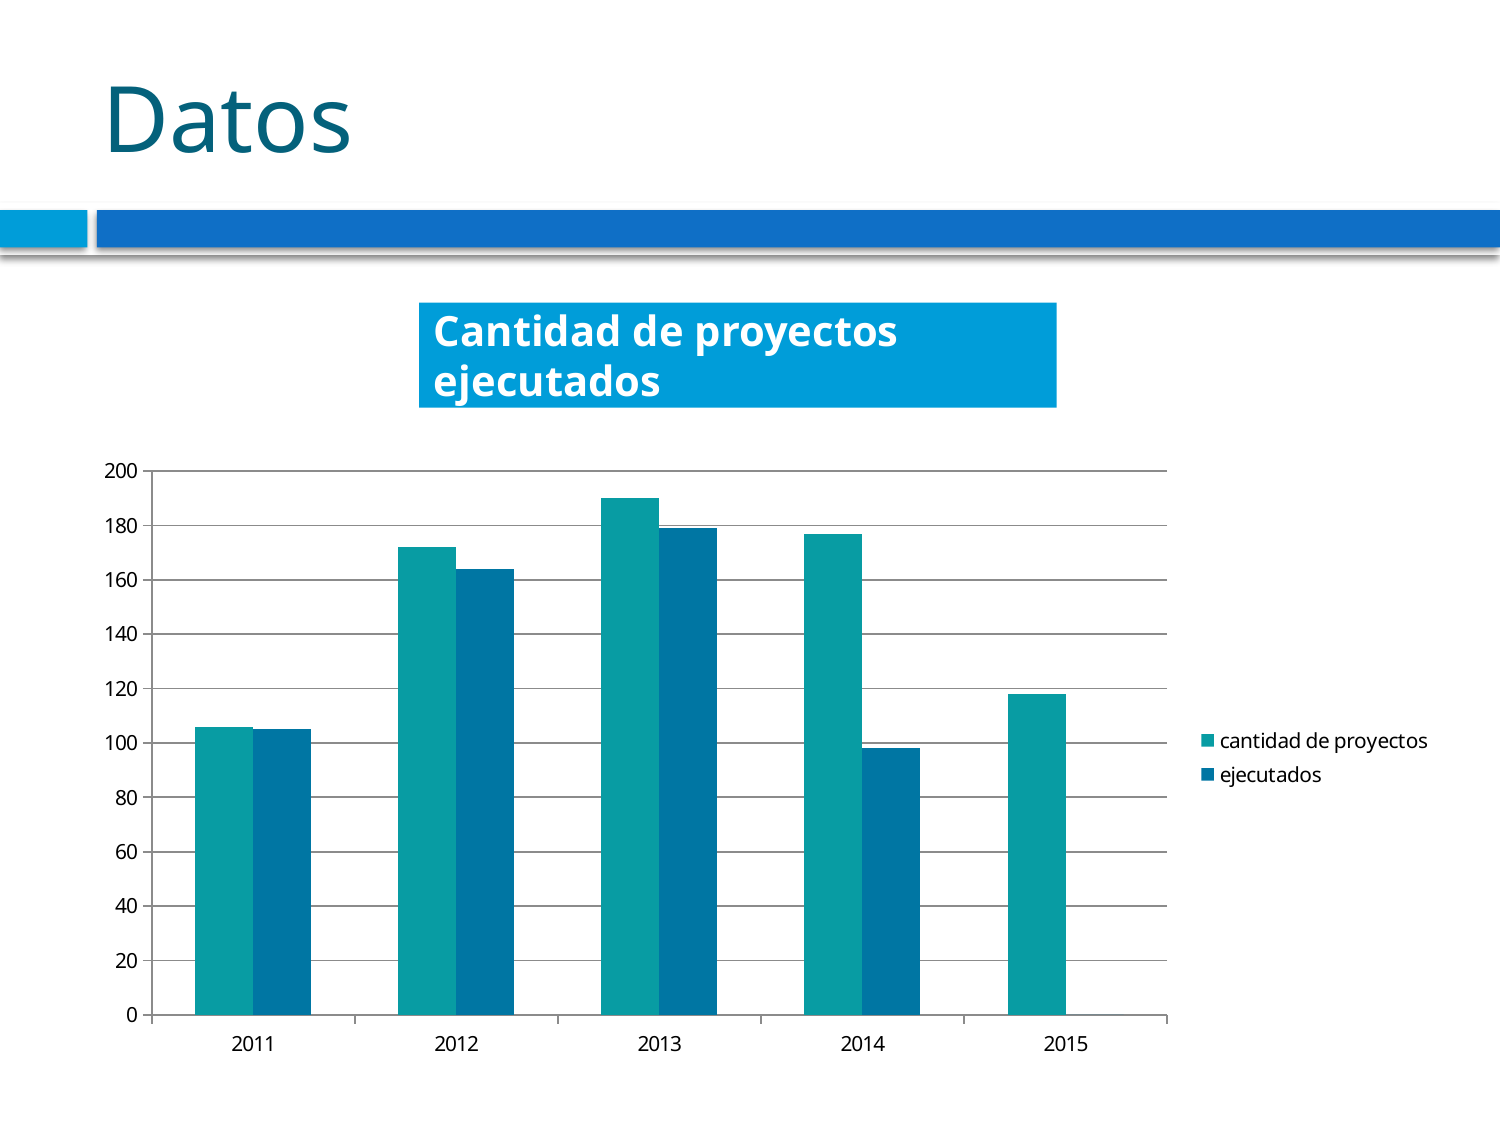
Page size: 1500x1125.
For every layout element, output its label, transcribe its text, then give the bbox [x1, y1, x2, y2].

list Cantidad de proyectos ejecutados [419, 302, 1057, 408]
chart [76, 444, 1448, 1071]
title Datos [87, 44, 1425, 188]
